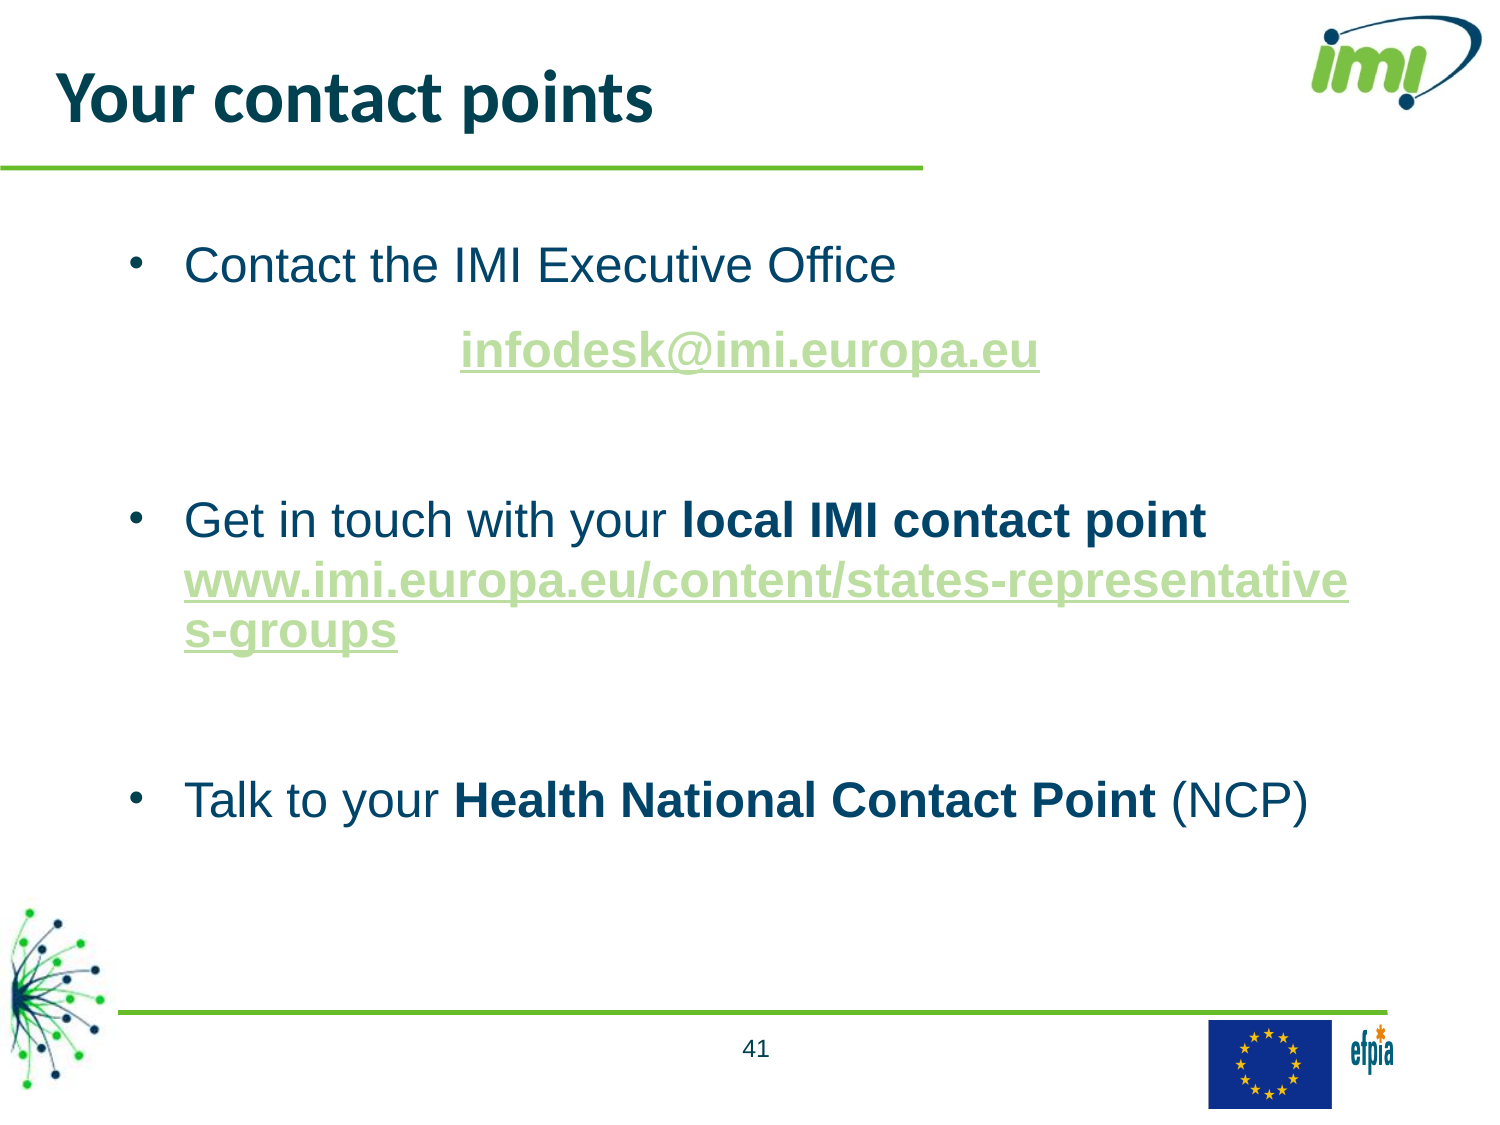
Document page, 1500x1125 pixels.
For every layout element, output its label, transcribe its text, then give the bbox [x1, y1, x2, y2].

footer 41 [362, 1025, 1150, 1100]
title Your contact points [41, 42, 1042, 143]
list Contact the IMI Executive Office infodesk@imi.europa.eu Get in touch with your local IMI contact point www.imi.europa.eu/content/states-representatives-groups Talk to your Health National Contact Point (NCP) [112, 224, 1388, 1000]
picture [0, 855, 118, 1099]
picture [1348, 1020, 1479, 1102]
picture [1290, 9, 1486, 118]
